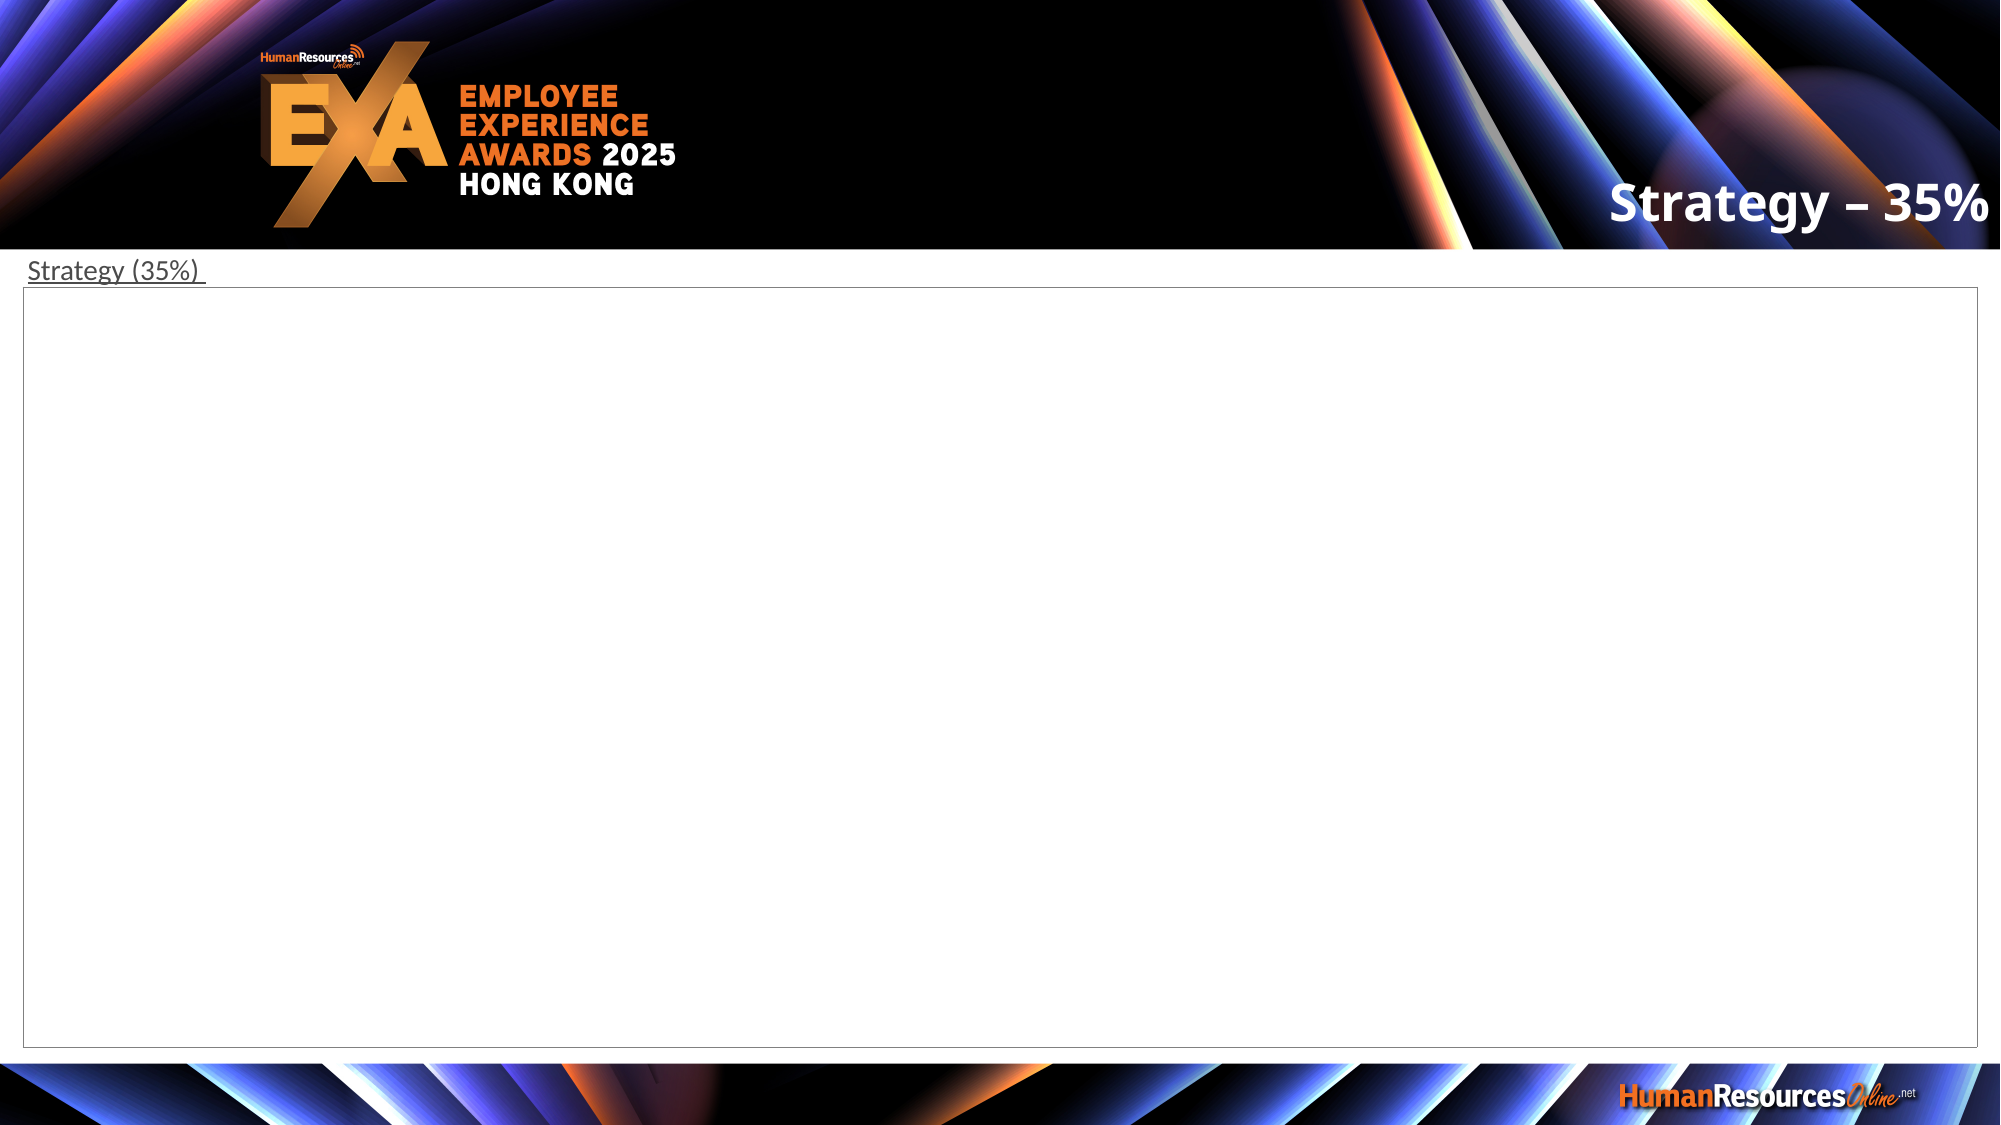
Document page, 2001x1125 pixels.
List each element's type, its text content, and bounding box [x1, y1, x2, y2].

text_box Strategy (35%) [12, 243, 923, 294]
table_header [24, 288, 1977, 1047]
picture [0, 0, 2000, 1125]
text_box Strategy – 35% [1594, 156, 2000, 244]
